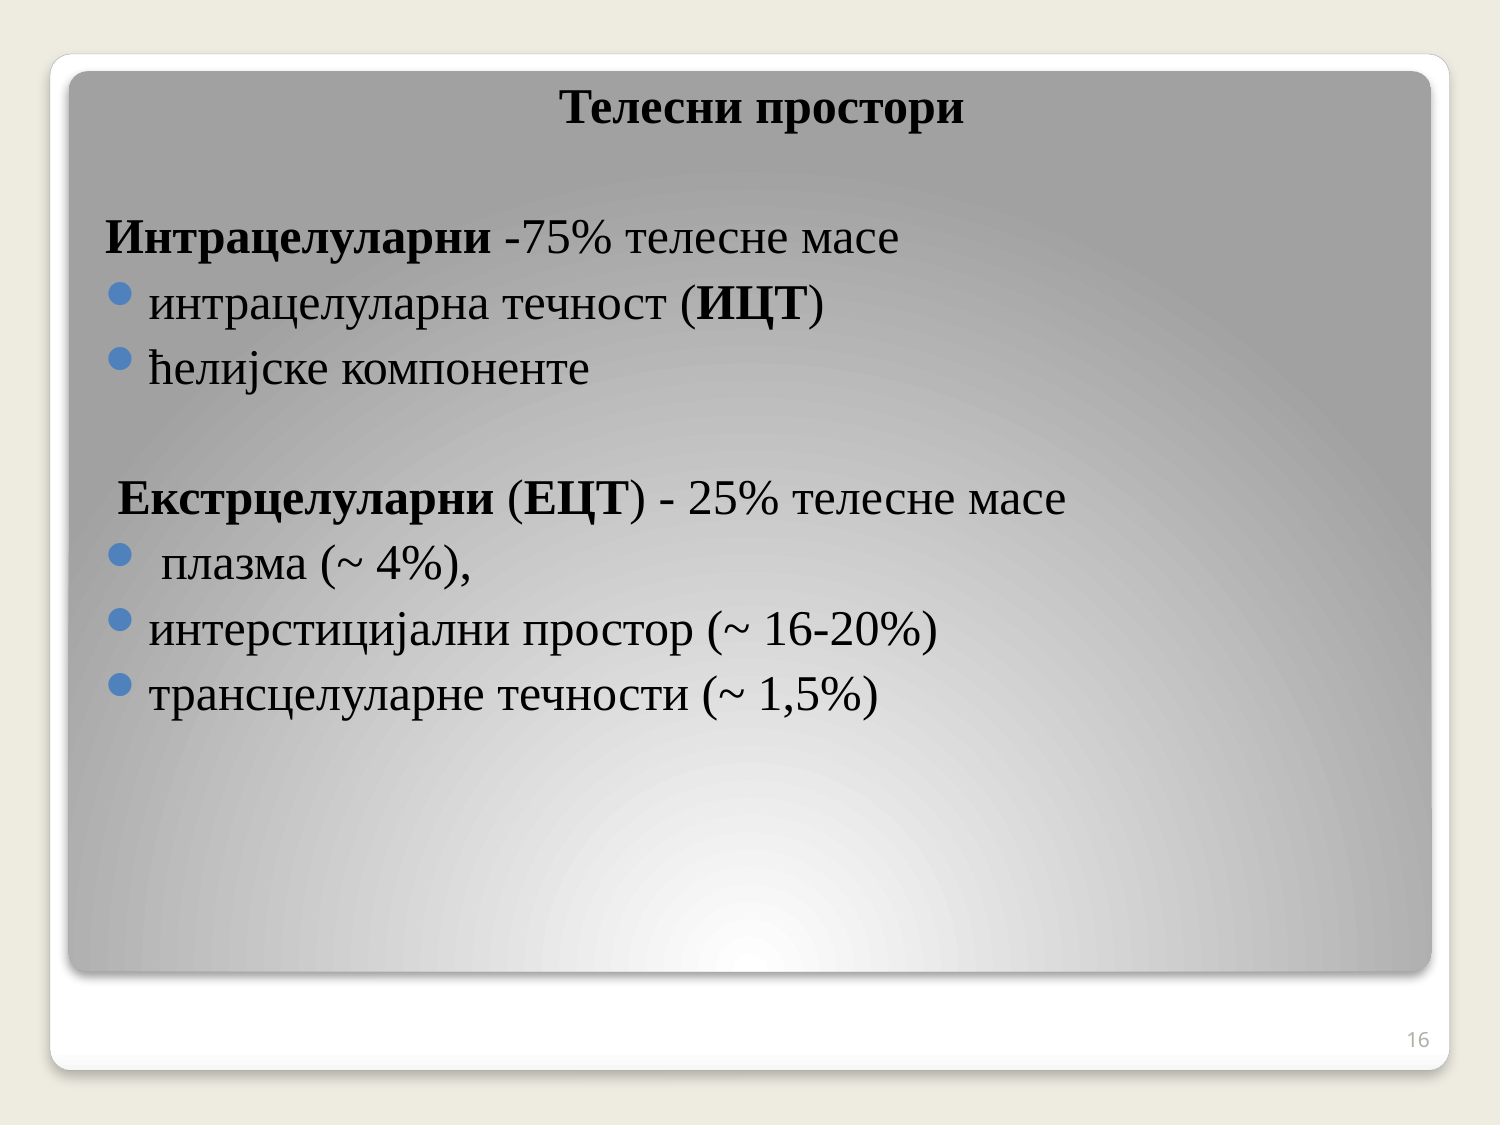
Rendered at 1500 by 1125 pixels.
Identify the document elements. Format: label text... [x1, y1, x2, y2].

slide_number 16 [1369, 1002, 1445, 1063]
list Телесни простори Интрацелуларни -75% телесне масе интрацелуларна течност (ИЦТ) ћелијске компоненте Екстрцелуларни (ЕЦТ) - 25% телесне масе плазма (~ 4%), интерстицијални простор (~ 16-20%) трансцелуларне течности (~ 1,5%) [75, 58, 1434, 1086]
